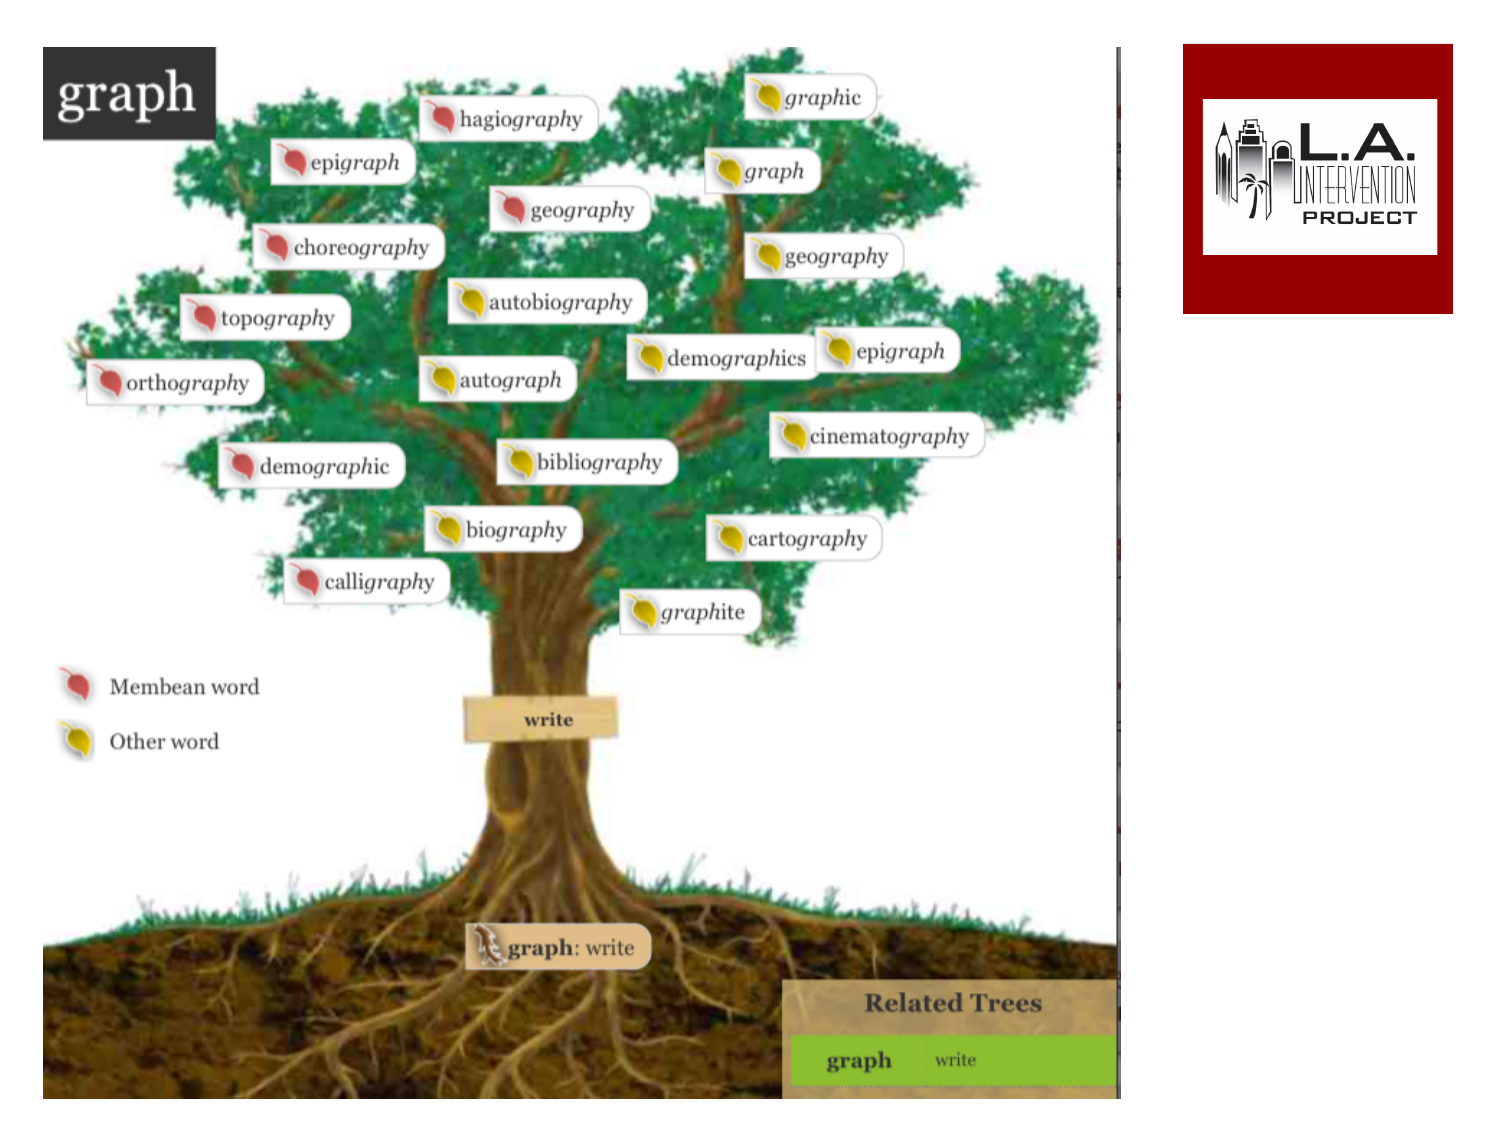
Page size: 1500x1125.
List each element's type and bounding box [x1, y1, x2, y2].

picture [1202, 99, 1438, 255]
picture [42, 46, 1121, 1099]
